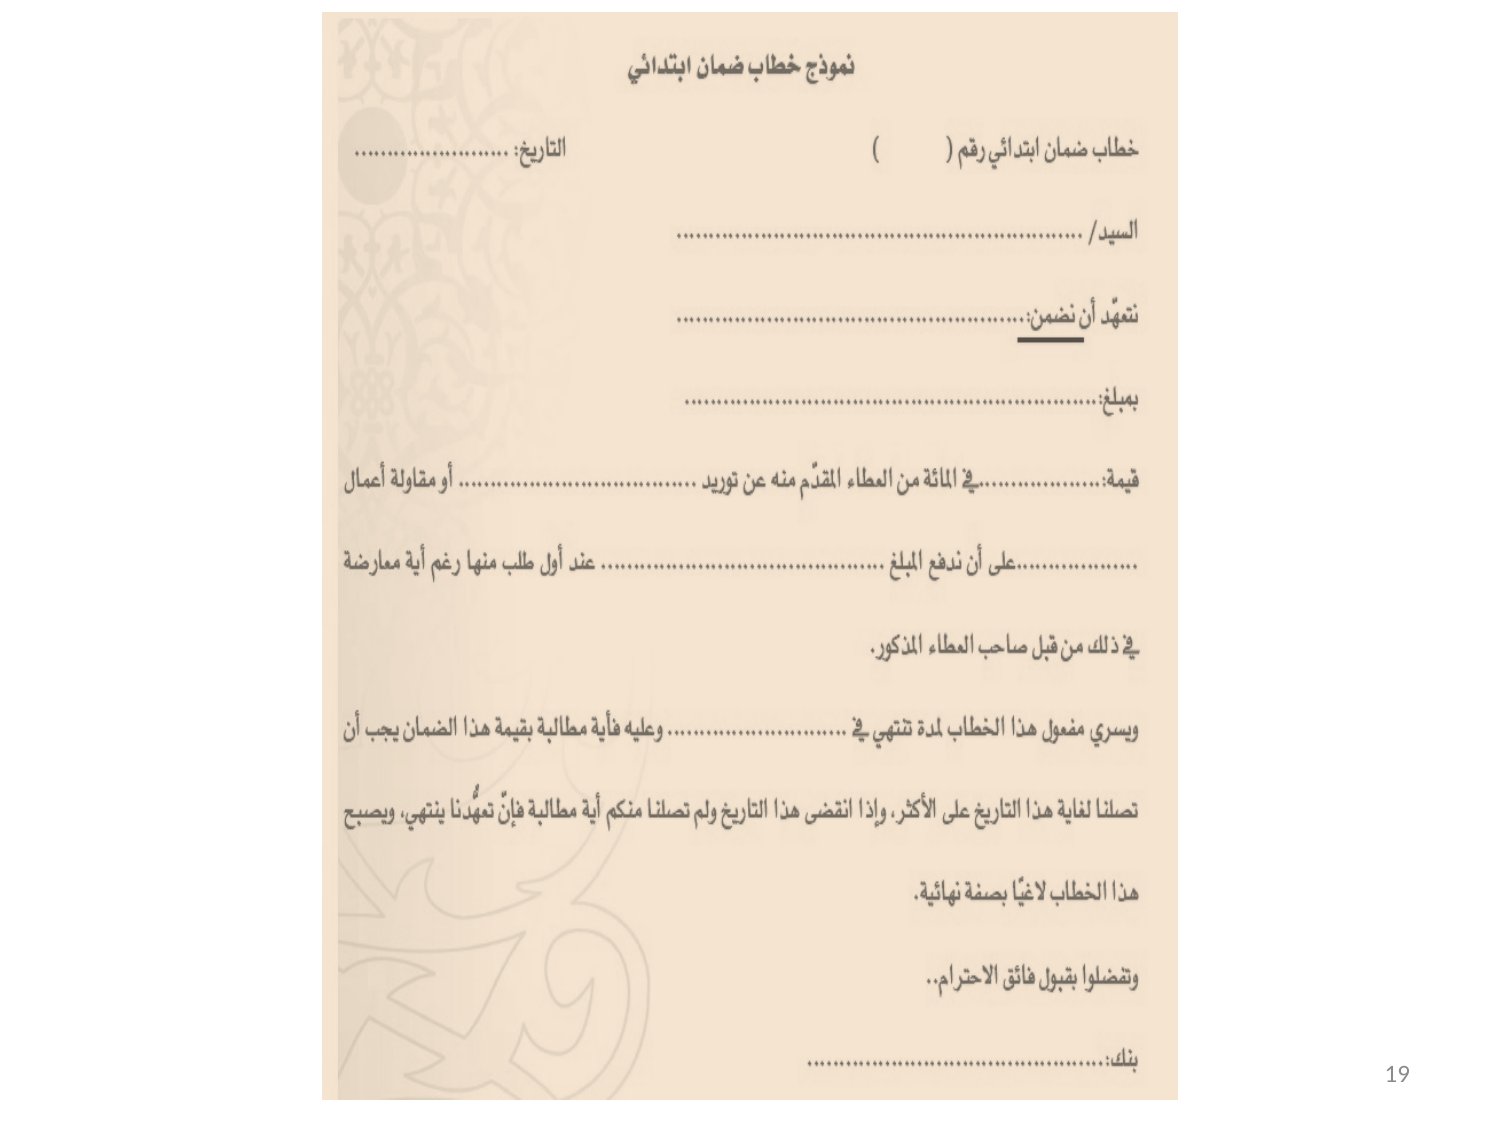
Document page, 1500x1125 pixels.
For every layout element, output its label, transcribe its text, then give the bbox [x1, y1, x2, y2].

slide_number 19 [1181, 1042, 1425, 1103]
picture [321, 12, 1179, 1101]
